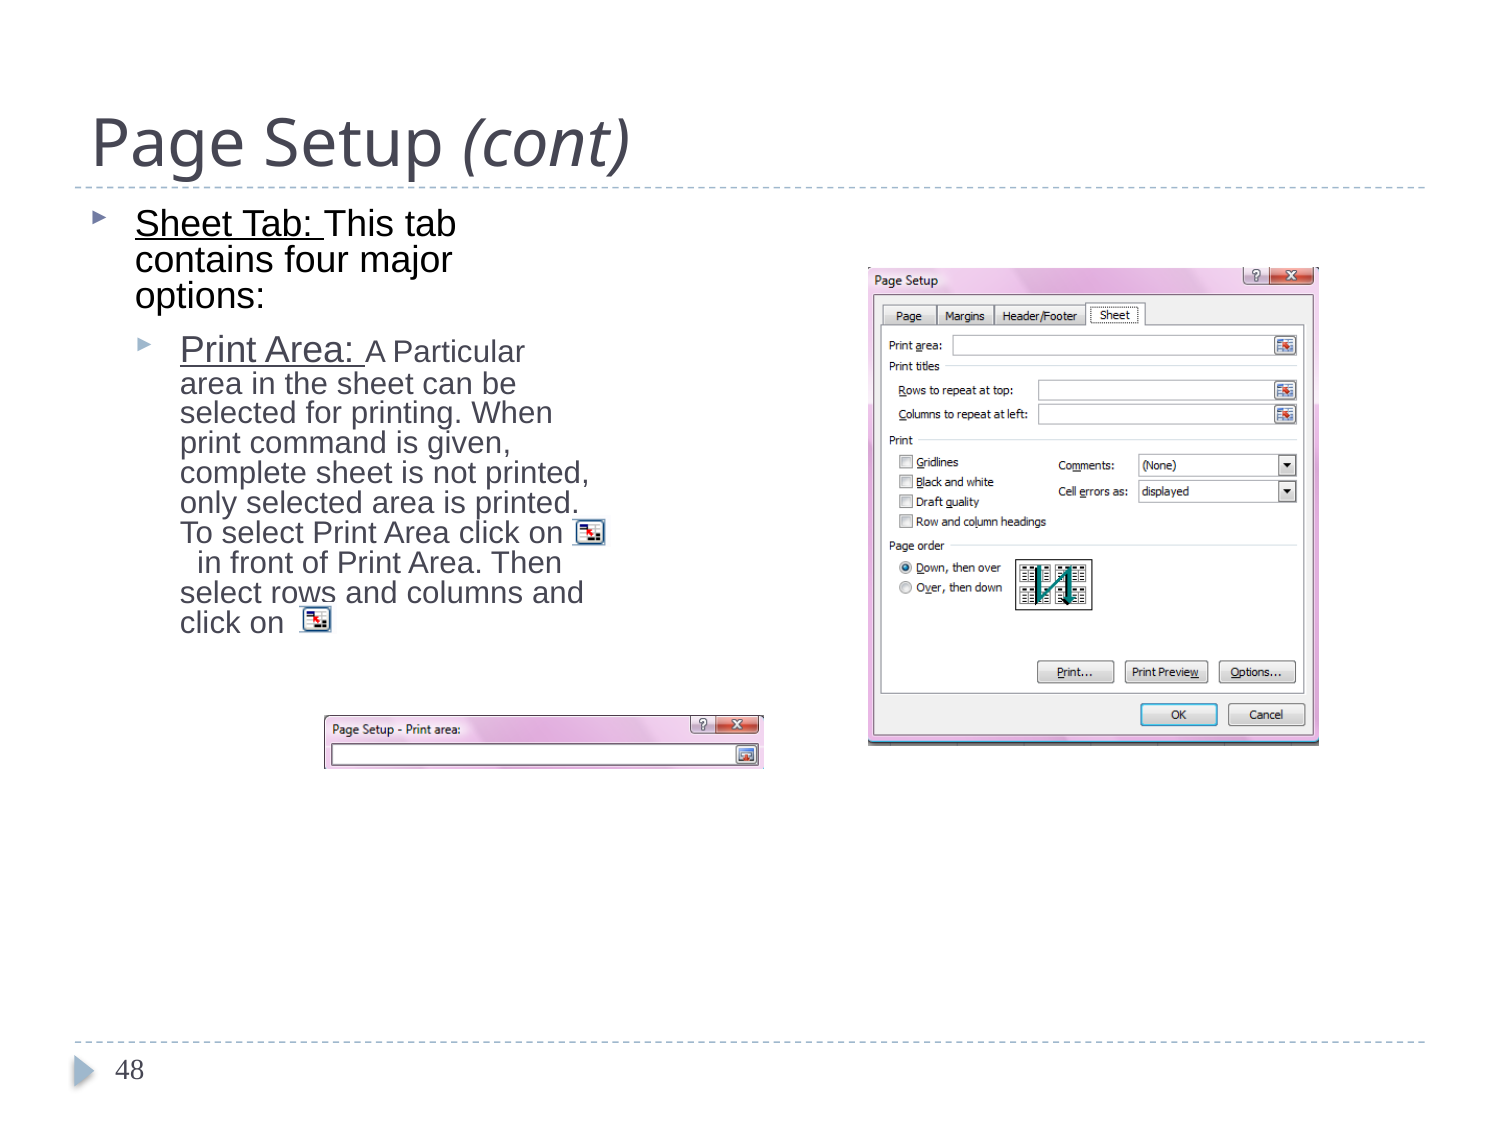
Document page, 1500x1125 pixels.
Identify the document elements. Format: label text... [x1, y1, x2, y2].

picture [572, 514, 611, 547]
list Sheet Tab: This tab contains four major options: Print Area: A Particular area in the sheet can be selected for printing. When print command is given, complete sheet is not printed, only selected area is printed. To select Print Area click on in front of Print Area. Then select rows and columns and click on [74, 199, 609, 1011]
picture [324, 715, 765, 769]
picture [867, 266, 1319, 746]
title Page Setup (cont) [74, 24, 1426, 188]
picture [298, 602, 337, 634]
slide_number 48 [100, 1042, 426, 1103]
